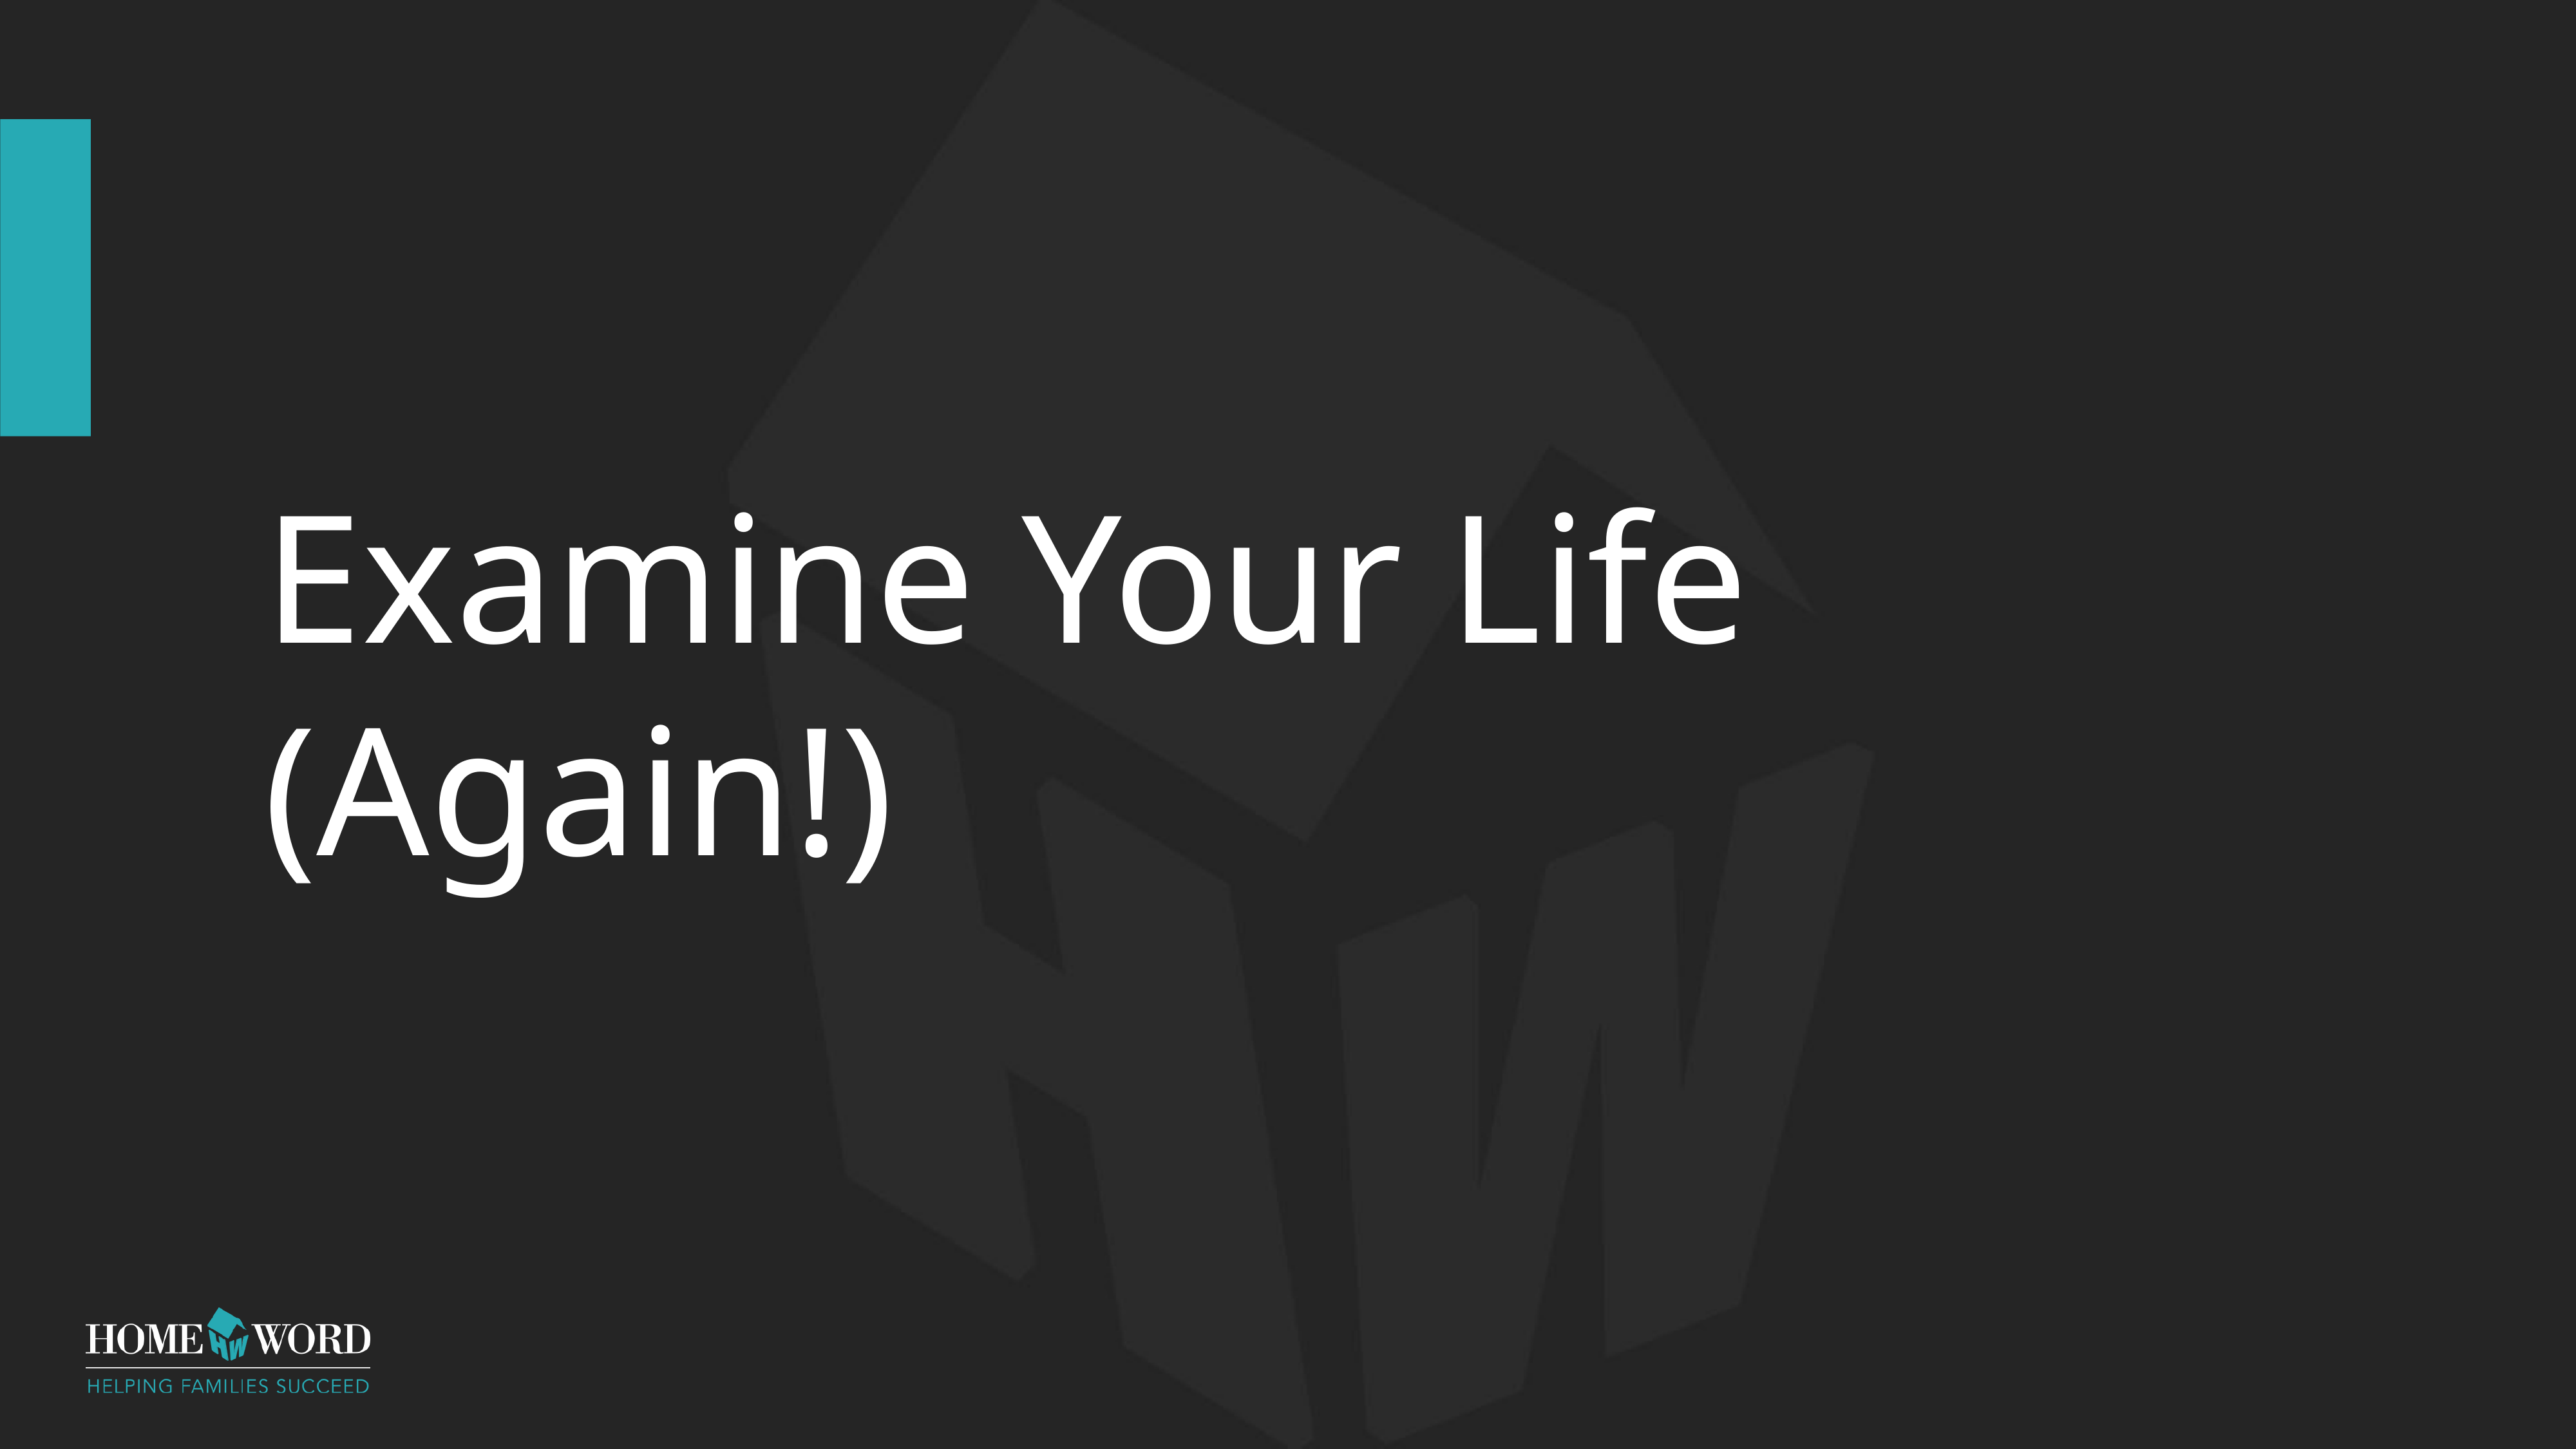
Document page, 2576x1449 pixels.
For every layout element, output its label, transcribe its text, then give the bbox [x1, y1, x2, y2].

picture [0, 0, 2576, 1449]
title Examine Your Life (Again!) [258, 460, 2210, 1044]
